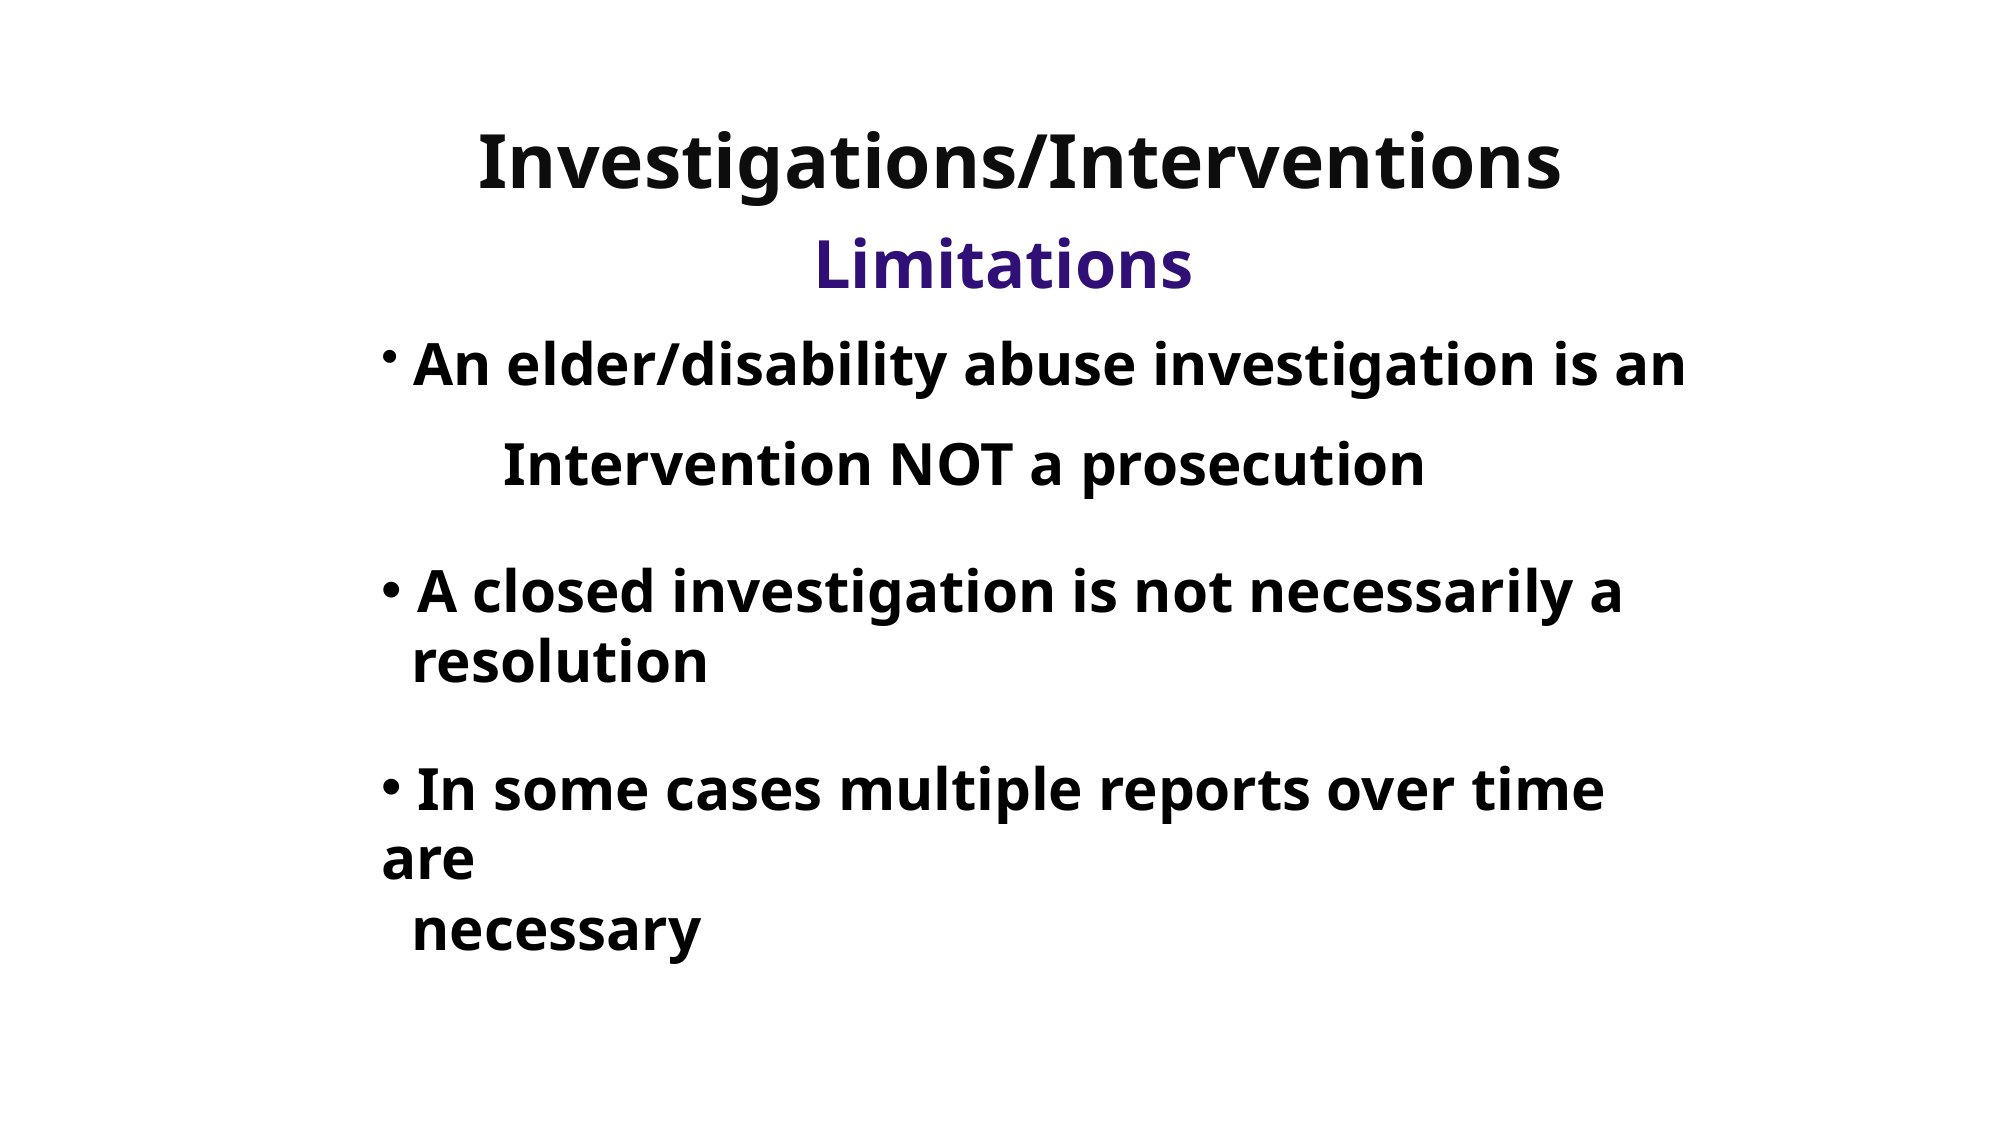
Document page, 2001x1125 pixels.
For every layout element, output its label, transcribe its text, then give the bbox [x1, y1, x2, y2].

text_box Investigations/Interventions [316, 106, 1726, 211]
text_box Limitations [549, 212, 1458, 312]
text_box An elder/disability abuse investigation is an Intervention NOT a prosecution A closed investigation is not necessarily a resolution In some cases multiple reports over time are necessary [366, 320, 1707, 969]
